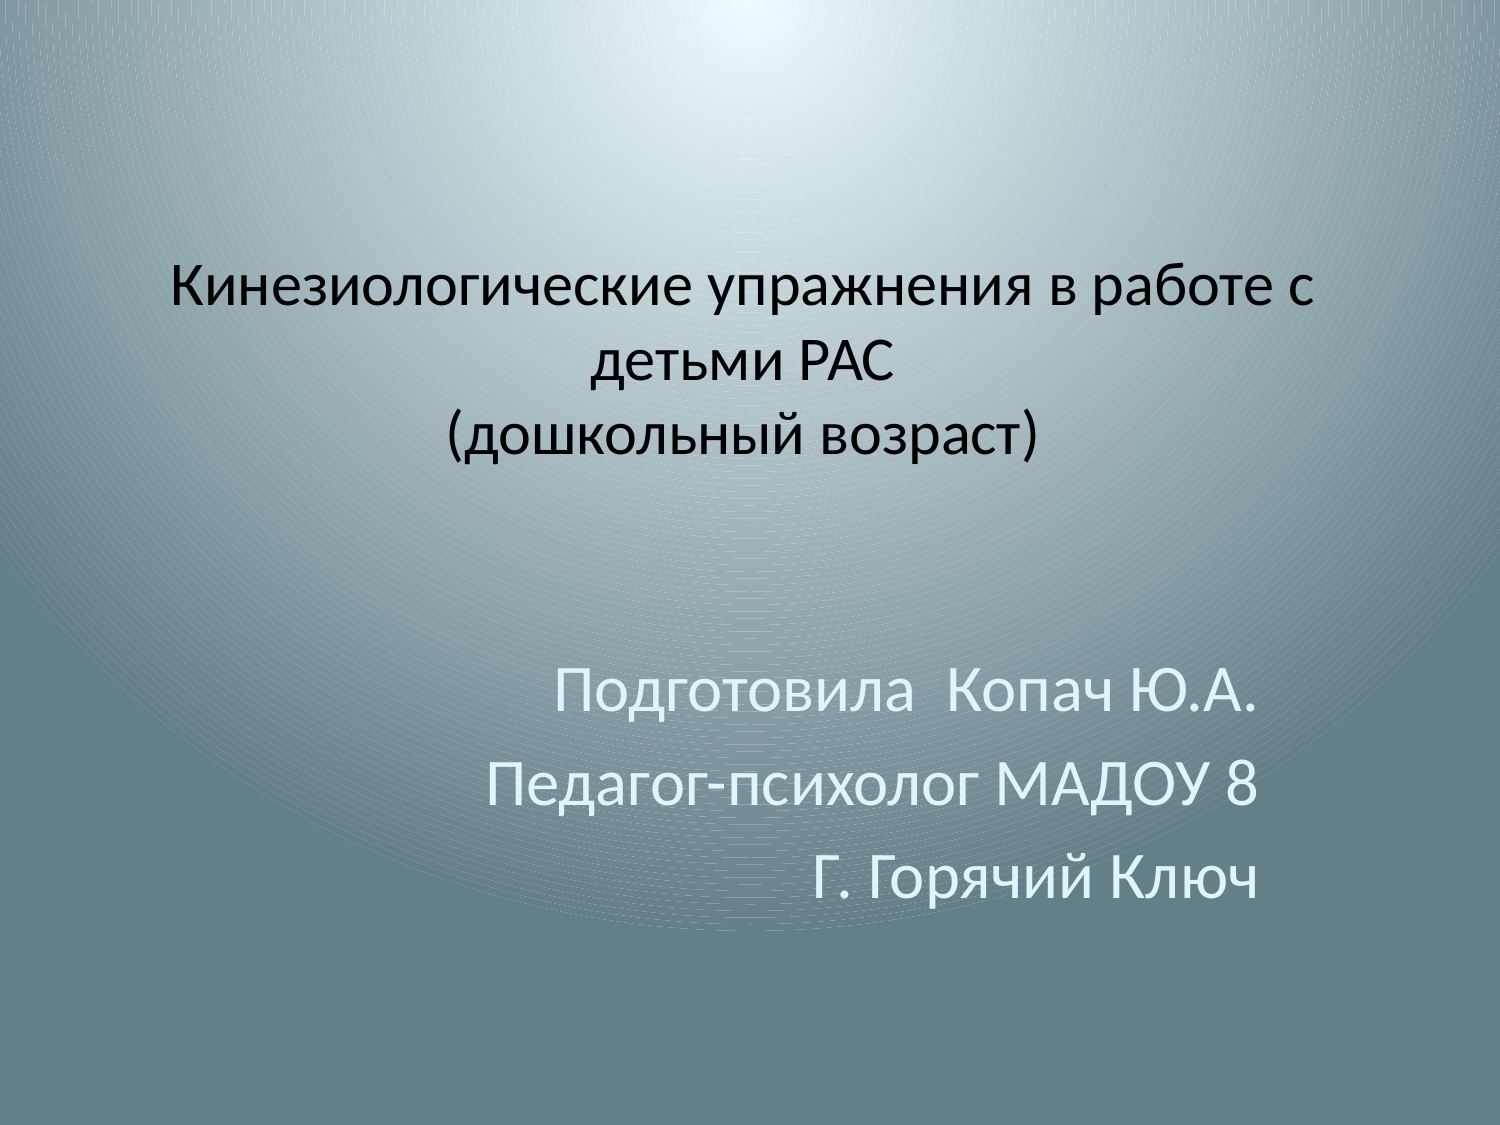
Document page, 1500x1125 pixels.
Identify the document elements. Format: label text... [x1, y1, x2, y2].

subtitle Подготовила Копач Ю.А. Педагог-психолог МАДОУ 8 Г. Горячий Ключ [225, 637, 1275, 925]
title Кинезиологические упражнения в работе с детьми РАС (дошкольный возраст) [105, 234, 1381, 476]
